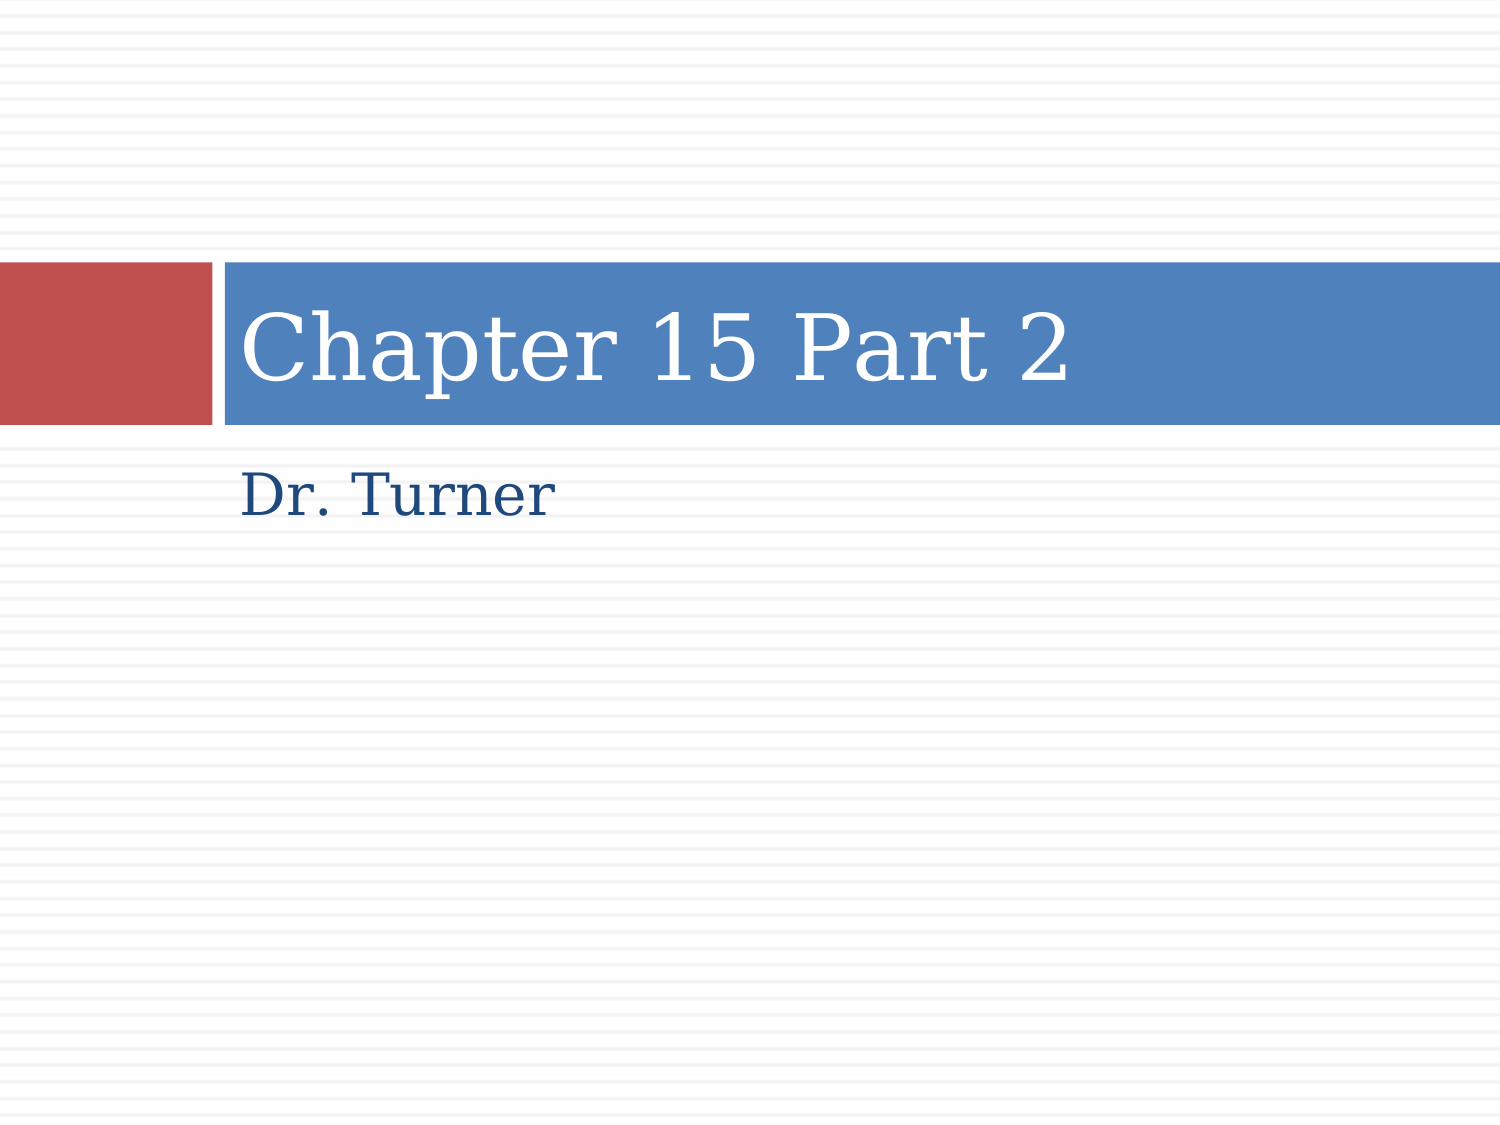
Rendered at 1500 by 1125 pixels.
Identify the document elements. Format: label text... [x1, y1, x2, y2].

title Chapter 15 Part 2 [225, 262, 1475, 425]
list Dr. Turner [225, 450, 1394, 725]
